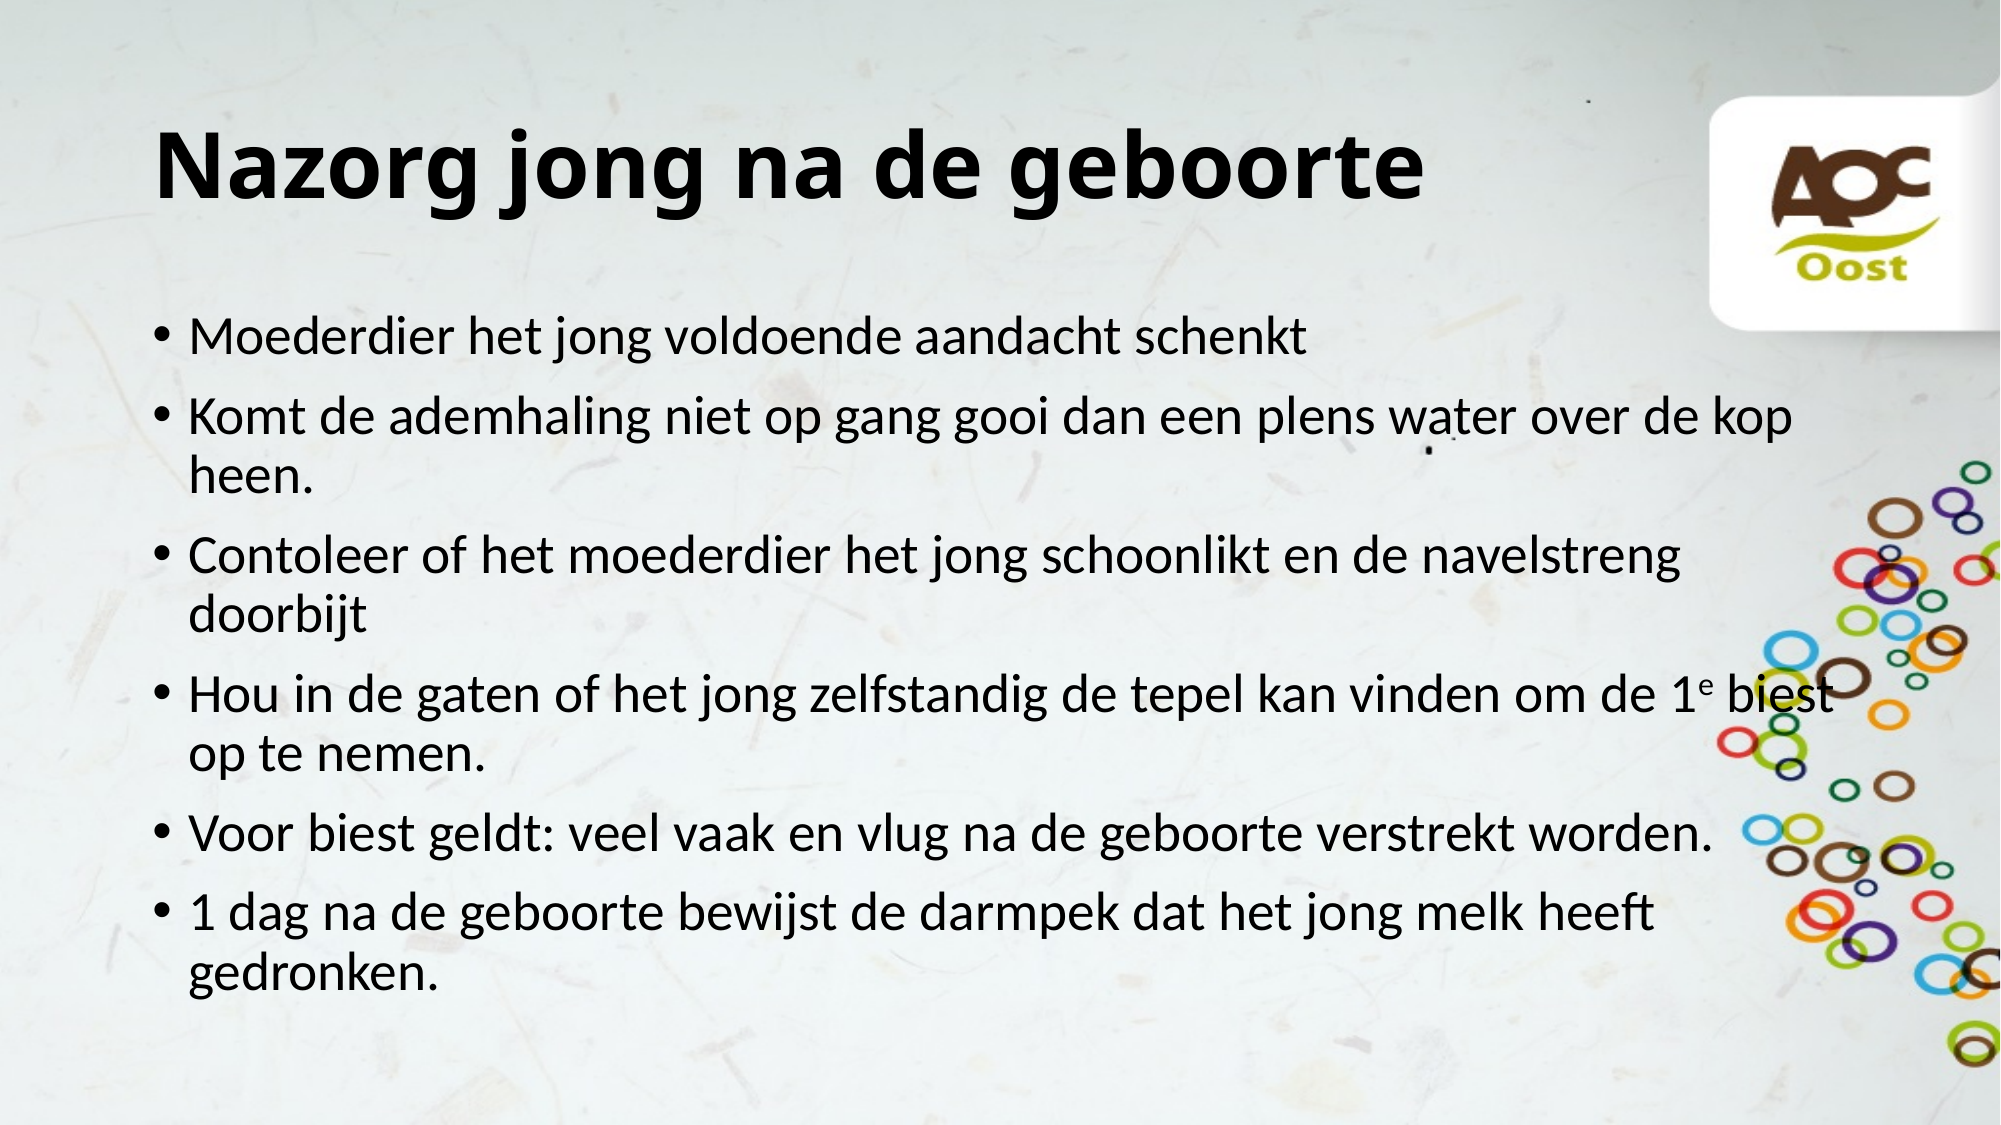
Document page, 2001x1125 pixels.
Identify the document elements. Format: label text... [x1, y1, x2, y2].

picture [0, 0, 2001, 1125]
title Nazorg jong na de geboorte [137, 59, 1863, 278]
list Moederdier het jong voldoende aandacht schenkt Komt de ademhaling niet op gang gooi dan een plens water over de kop heen. Contoleer of het moederdier het jong schoonlikt en de navelstreng doorbijt Hou in de gaten of het jong zelfstandig de tepel kan vinden om de 1e biest op te nemen. Voor biest geldt: veel vaak en vlug na de geboorte verstrekt worden. 1 dag na de geboorte bewijst de darmpek dat het jong melk heeft gedronken. [137, 299, 1863, 1014]
